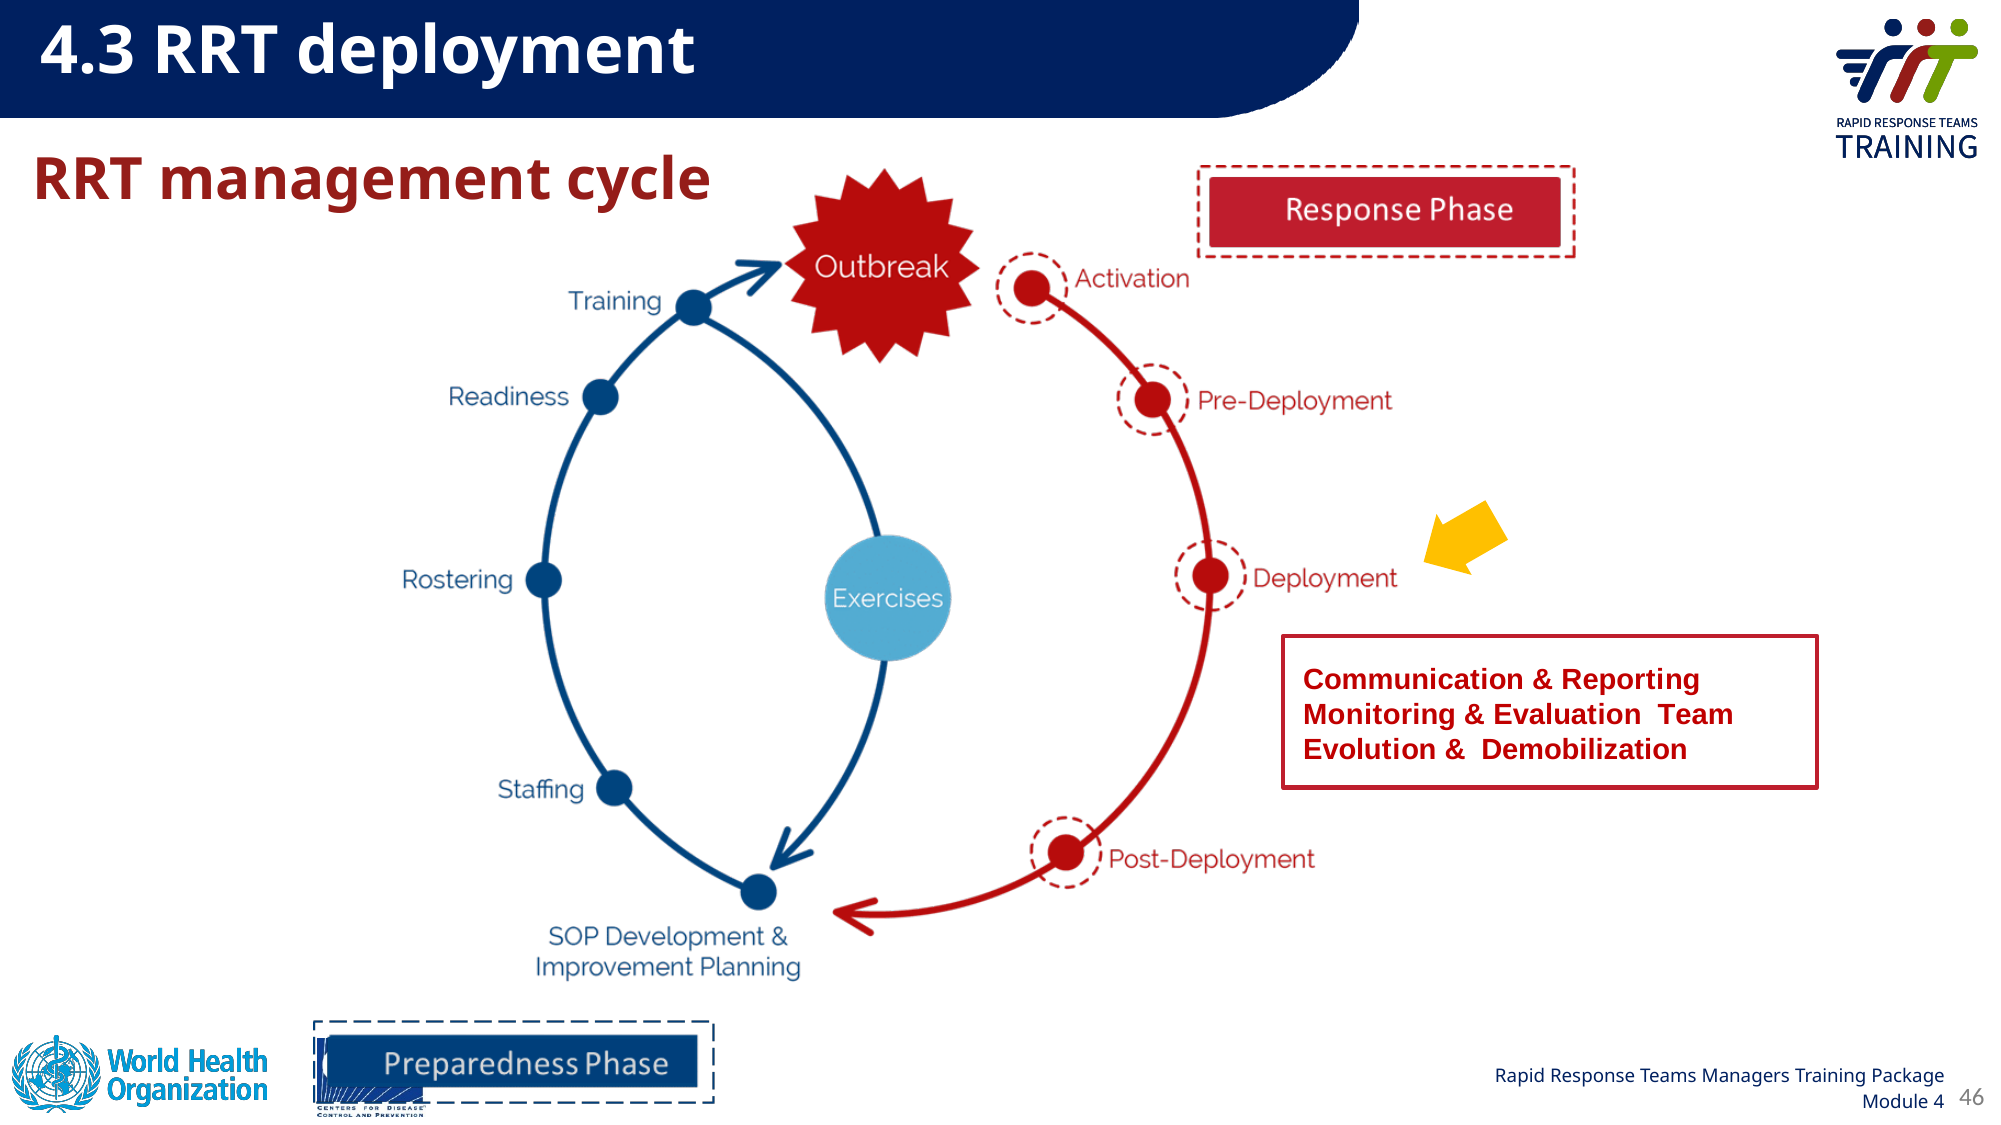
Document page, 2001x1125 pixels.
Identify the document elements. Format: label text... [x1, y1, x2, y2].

slide_number 46 [1917, 1072, 2000, 1125]
picture [40, 1062, 47, 1070]
text_box 4.3 RRT deployment [25, 0, 1374, 95]
picture [34, 1054, 43, 1078]
picture [59, 1035, 267, 1113]
picture [0, 0, 1359, 118]
picture [24, 1054, 36, 1087]
picture [12, 1035, 54, 1068]
text_box Communication & Reporting Monitoring & Evaluation Team Evolution & Demobilization h [1576, 635, 1818, 788]
picture [36, 1088, 78, 1105]
picture [30, 1083, 37, 1091]
picture [71, 1053, 90, 1091]
picture [22, 1062, 26, 1077]
picture [50, 1108, 62, 1113]
picture [1835, 19, 1978, 167]
picture [46, 1056, 54, 1062]
picture [313, 165, 1576, 1117]
picture [12, 1083, 48, 1113]
title RRT management cycle [24, 127, 747, 235]
